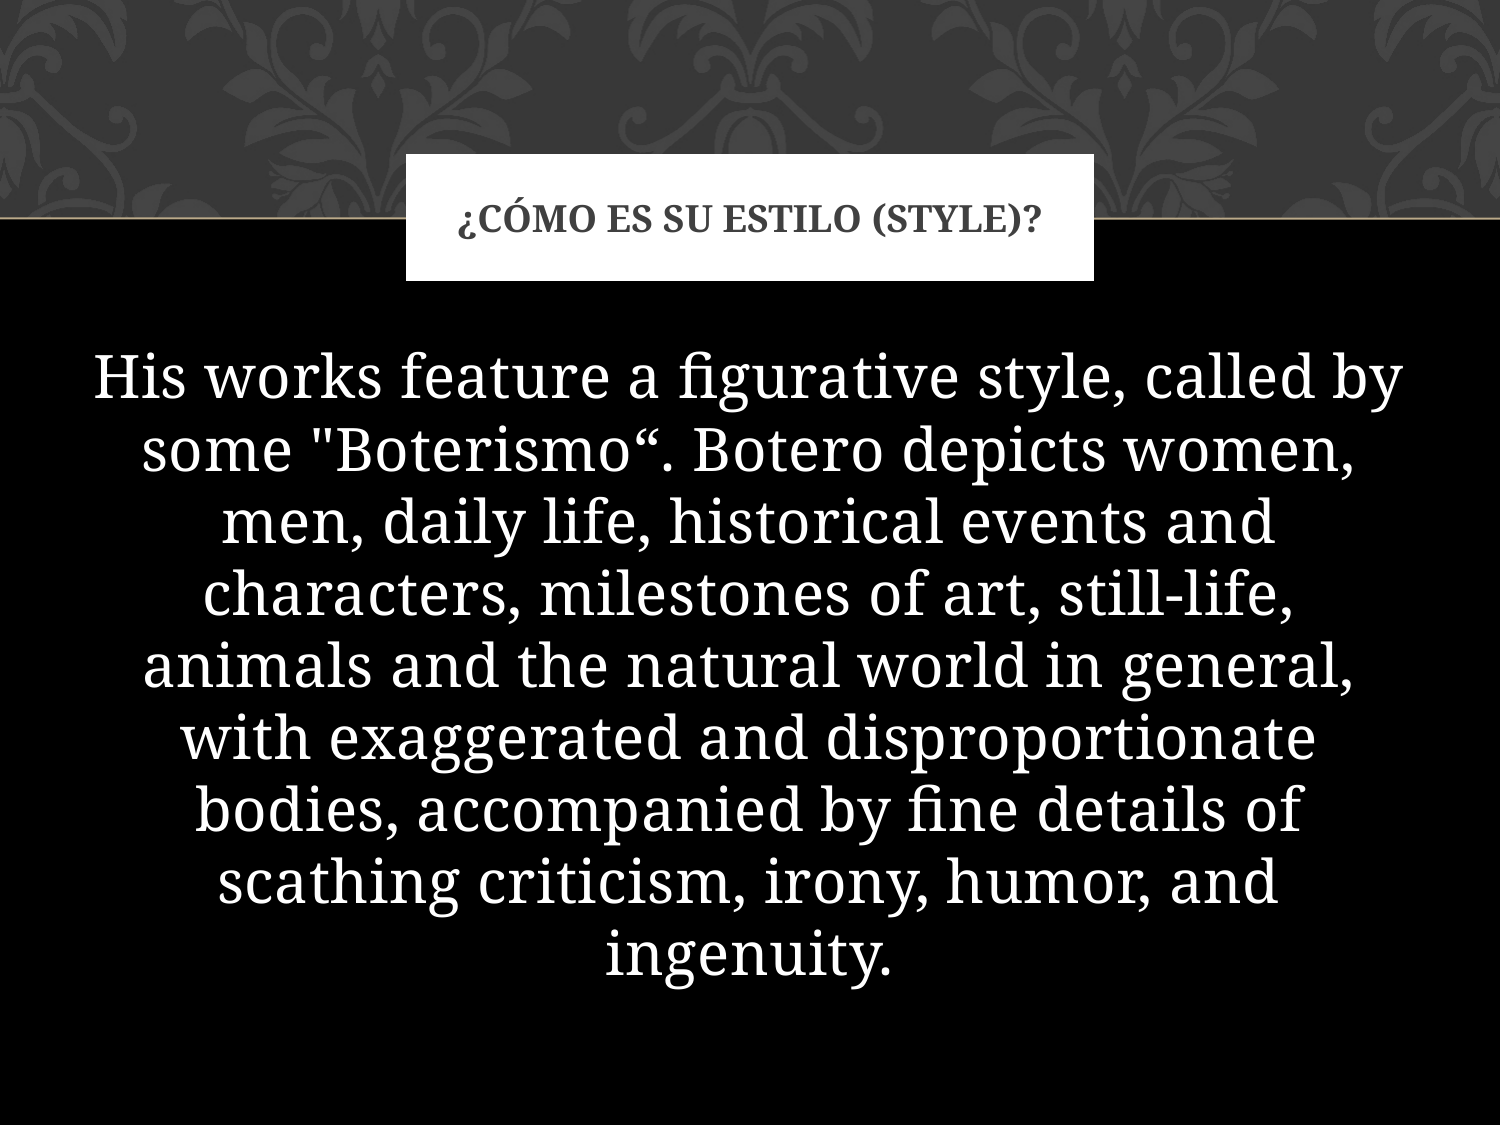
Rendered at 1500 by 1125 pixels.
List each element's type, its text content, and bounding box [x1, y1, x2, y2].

list His works feature a figurative style, called by some "Boterismo“. Botero depicts women, men, daily life, historical events and characters, milestones of art, still-life, animals and the natural world in general, with exaggerated and disproportionate bodies, accompanied by fine details of scathing criticism, irony, humor, and ingenuity. [75, 331, 1425, 1000]
title ¿Cómo es su estilo (style)? [406, 154, 1094, 281]
